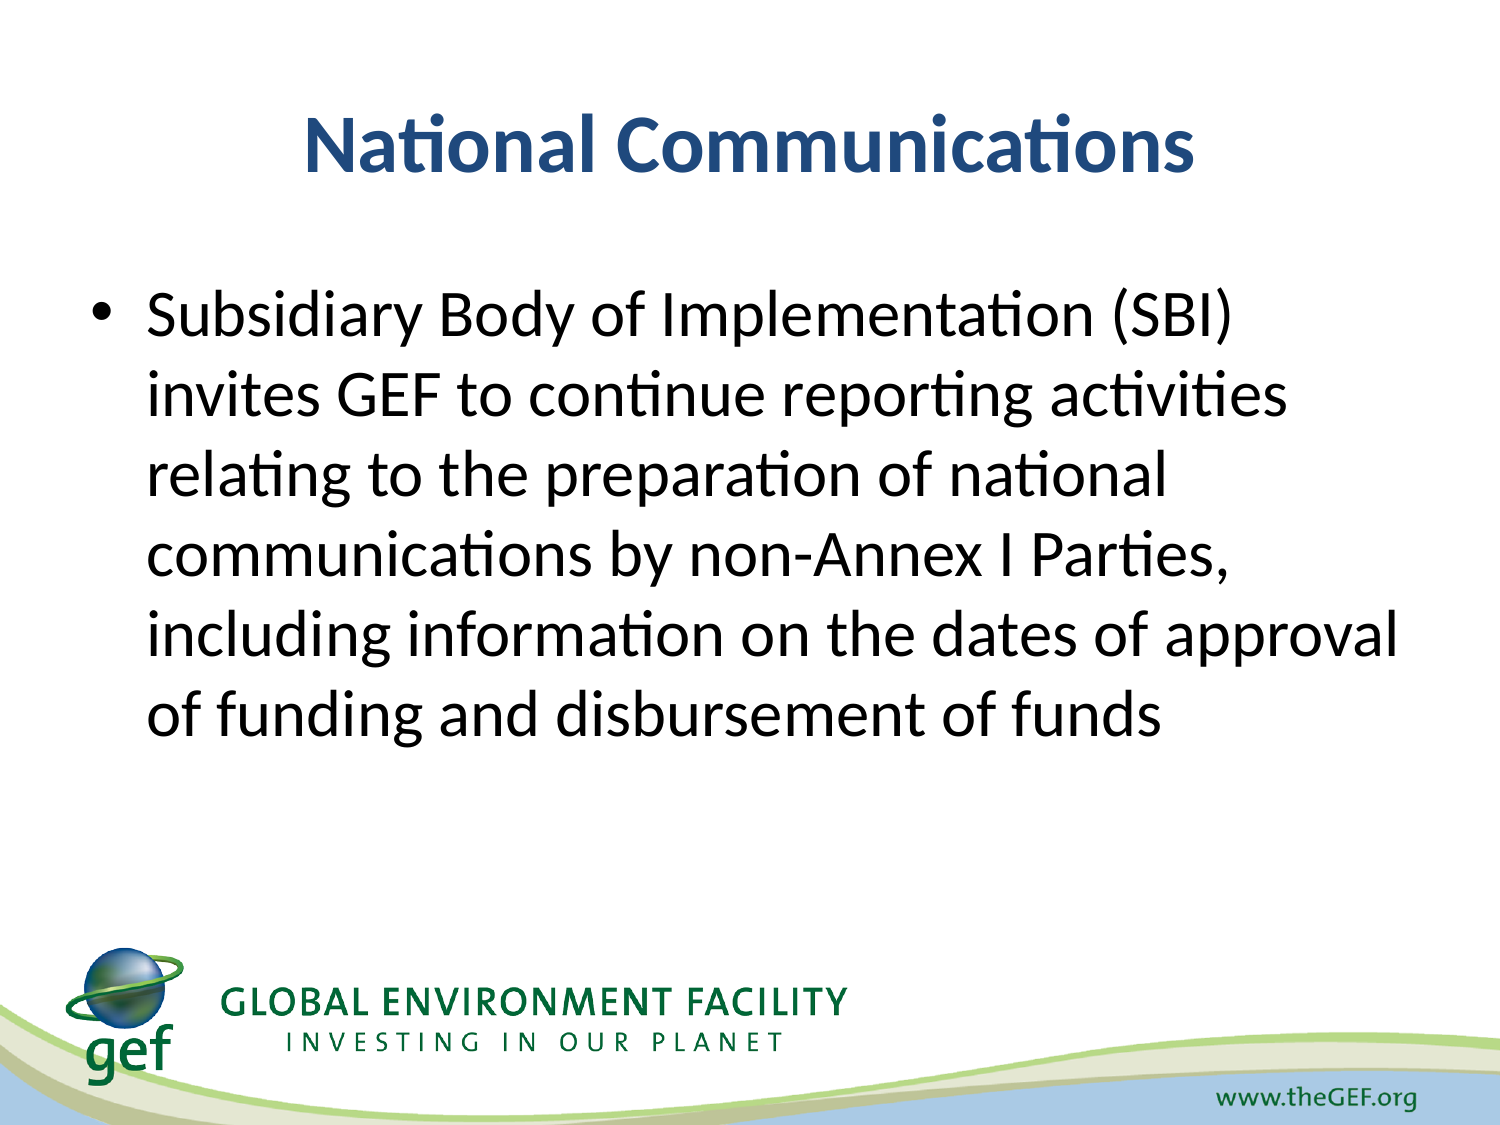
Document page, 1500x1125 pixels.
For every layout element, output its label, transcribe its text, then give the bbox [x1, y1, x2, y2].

picture [0, 920, 1500, 1125]
title National Communications [74, 44, 1426, 233]
list Subsidiary Body of Implementation (SBI) invites GEF to continue reporting activities relating to the preparation of national communications by non-Annex I Parties, including information on the dates of approval of funding and disbursement of funds [74, 262, 1426, 1006]
